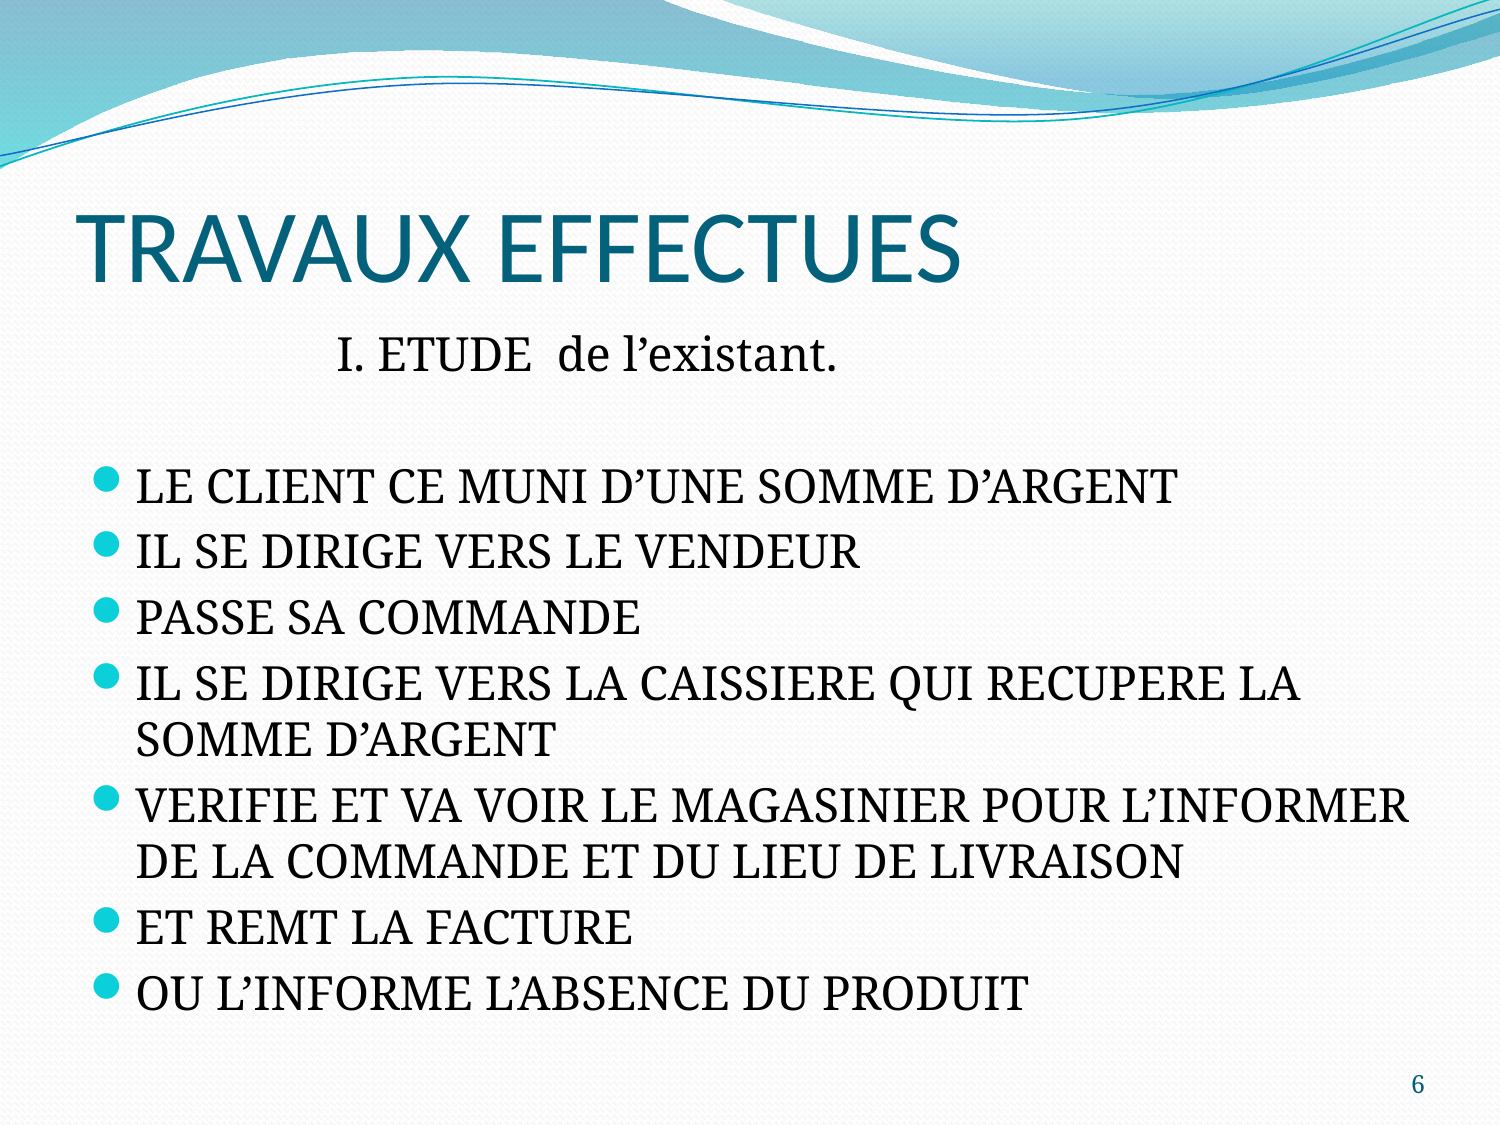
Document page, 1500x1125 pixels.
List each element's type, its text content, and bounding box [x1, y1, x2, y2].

slide_number 6 [1299, 1042, 1425, 1103]
title TRAVAUX EFFECTUES [75, 115, 1425, 303]
list I. ETUDE de l’existant. LE CLIENT CE MUNI D’UNE SOMME D’ARGENT IL SE DIRIGE VERS LE VENDEUR PASSE SA COMMANDE IL SE DIRIGE VERS LA CAISSIERE QUI RECUPERE LA SOMME D’ARGENT VERIFIE ET VA VOIR LE MAGASINIER POUR L’INFORMER DE LA COMMANDE ET DU LIEU DE LIVRAISON ET REMT LA FACTURE OU L’INFORME L’ABSENCE DU PRODUIT [75, 317, 1425, 1038]
